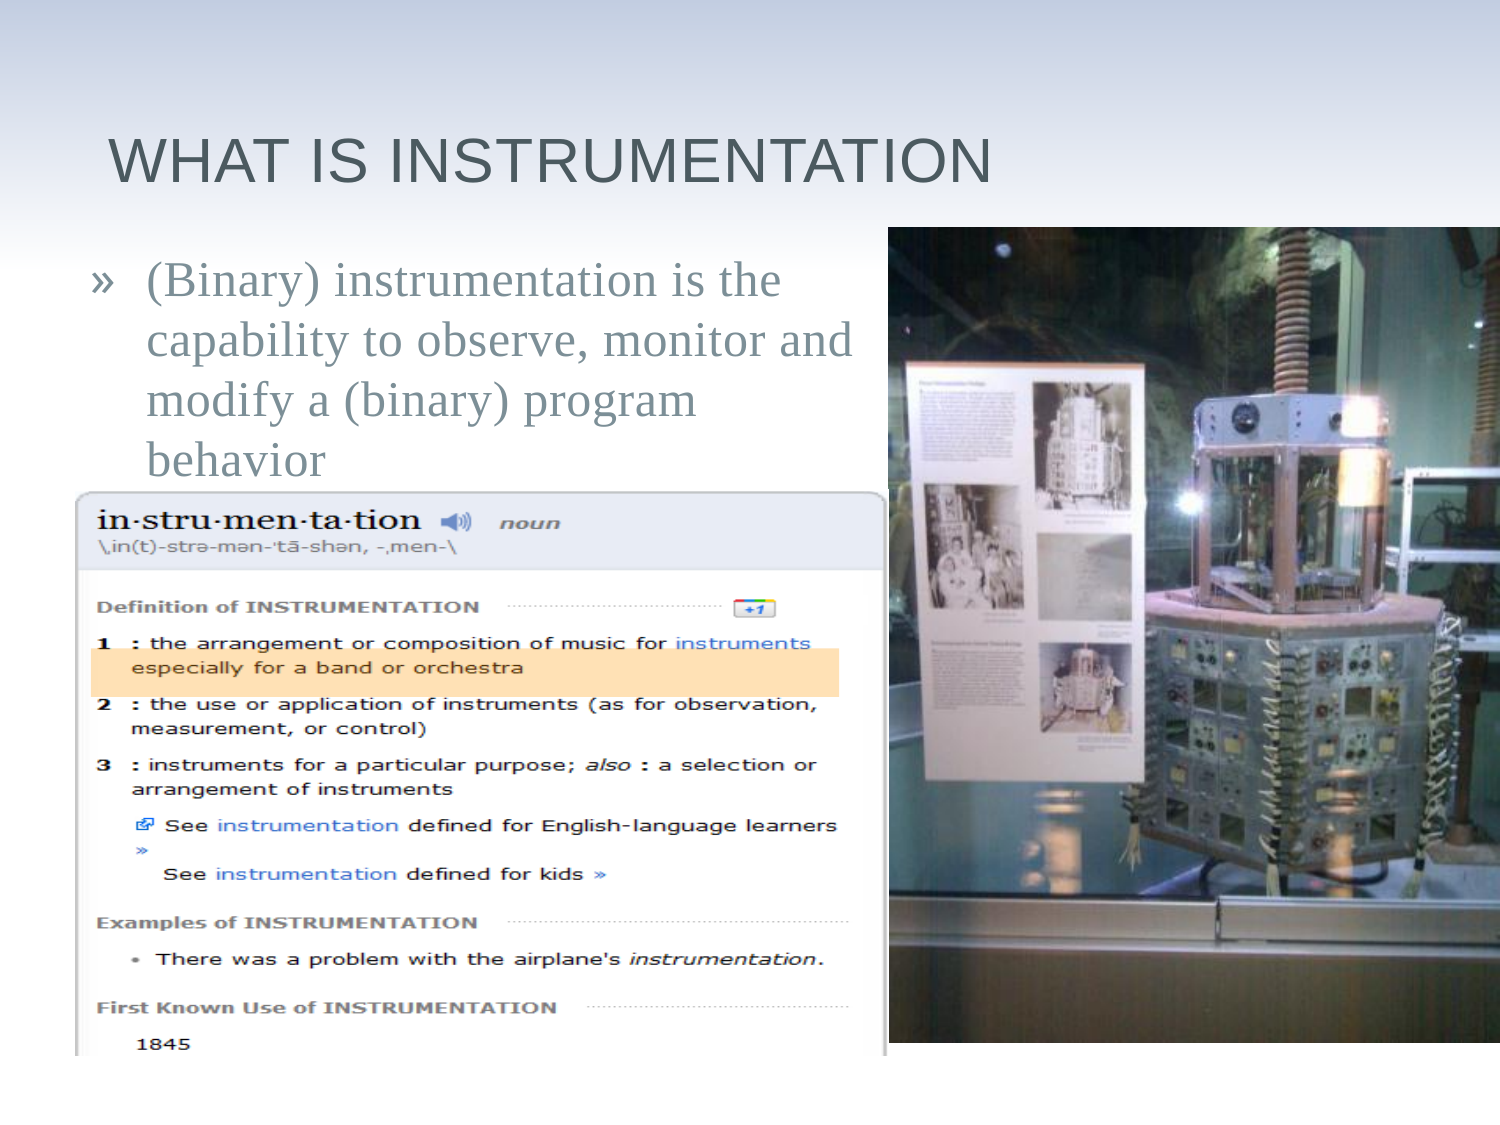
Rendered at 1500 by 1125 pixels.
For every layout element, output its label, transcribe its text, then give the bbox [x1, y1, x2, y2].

list (Binary) instrumentation is the capability to observe, monitor and modify a (binary) program behavior [75, 239, 882, 477]
title What is Instrumentation [93, 15, 1394, 203]
picture [74, 227, 1500, 1056]
